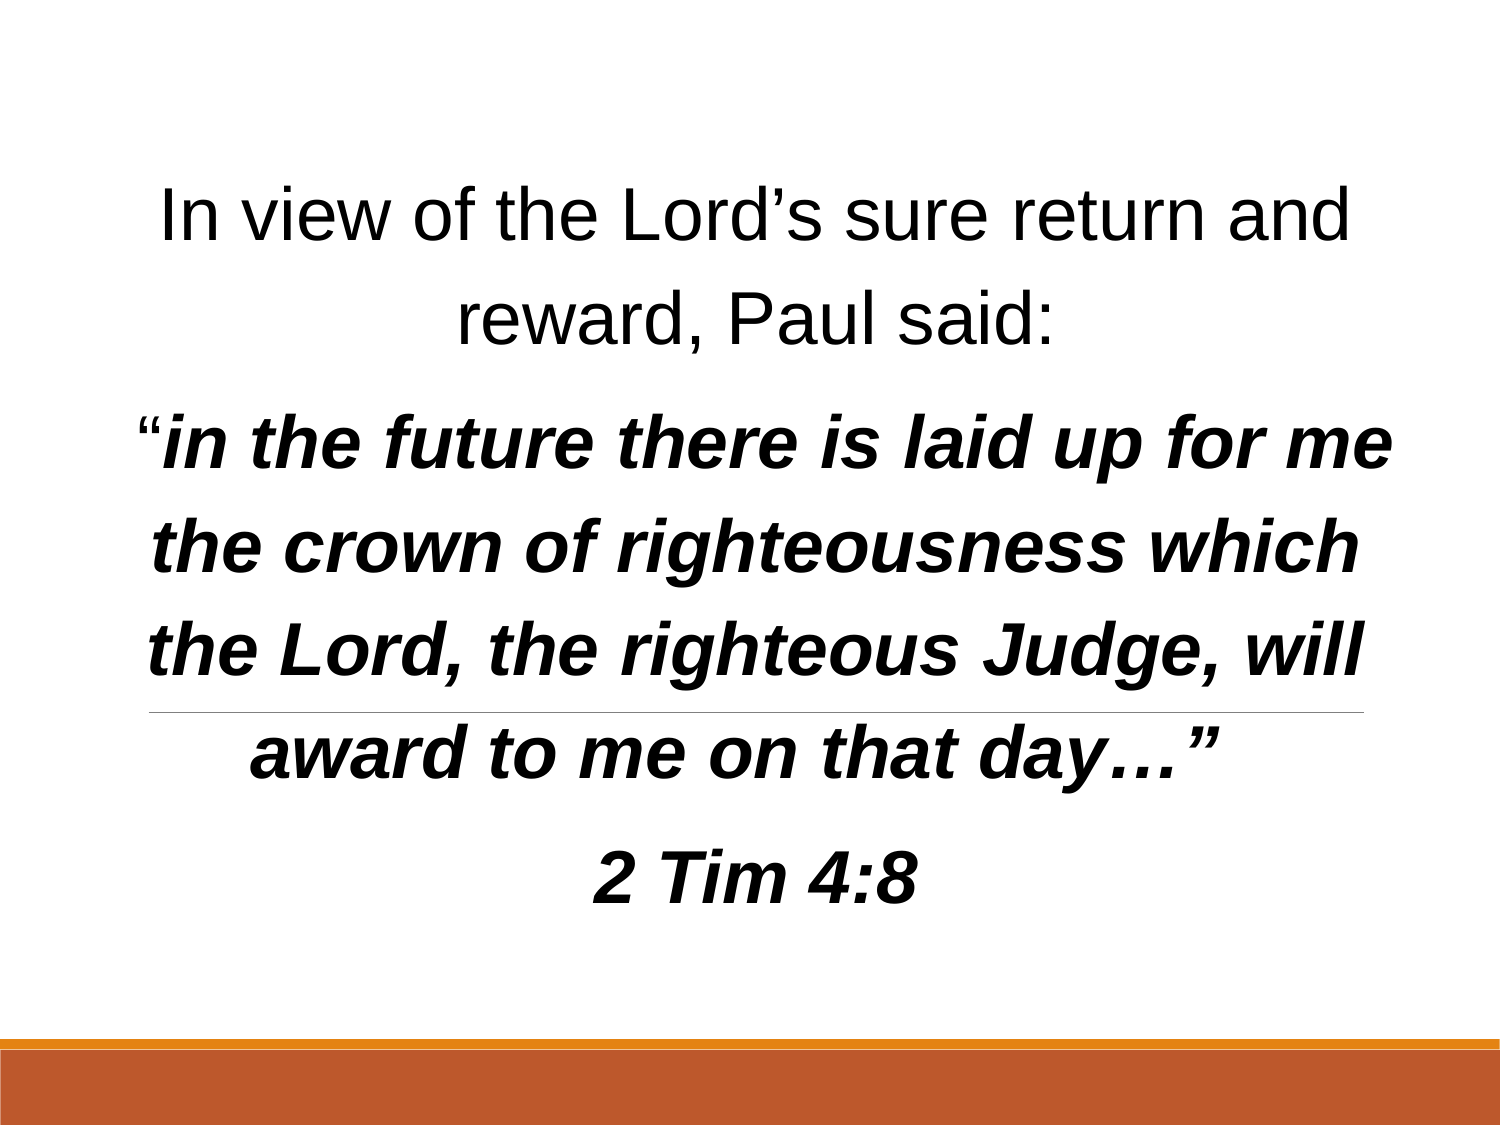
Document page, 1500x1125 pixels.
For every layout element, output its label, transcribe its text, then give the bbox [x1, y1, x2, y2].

text_box In view of the Lord’s sure return and reward, Paul said: “in the future there is laid up for me the crown of righteousness which the Lord, the righteous Judge, will award to me on that day…” 2 Tim 4:8 [99, 145, 1413, 926]
